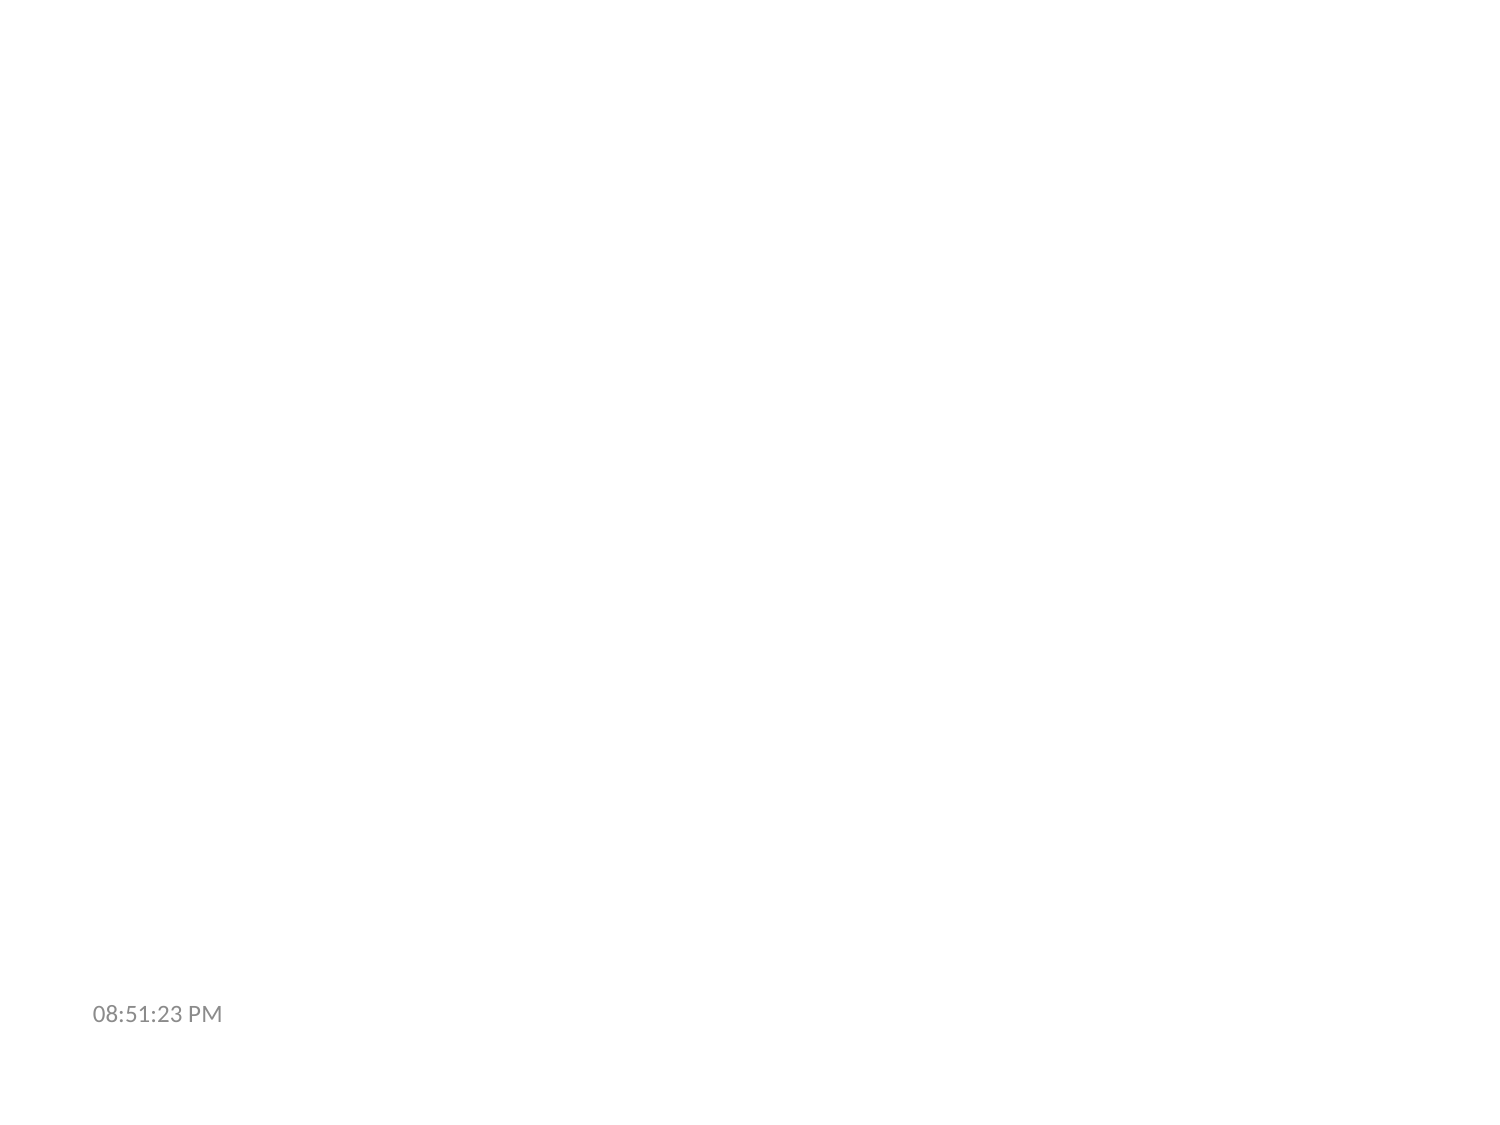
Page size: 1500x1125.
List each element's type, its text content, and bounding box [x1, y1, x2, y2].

text_box 3:35:09 PM [77, 982, 428, 1043]
